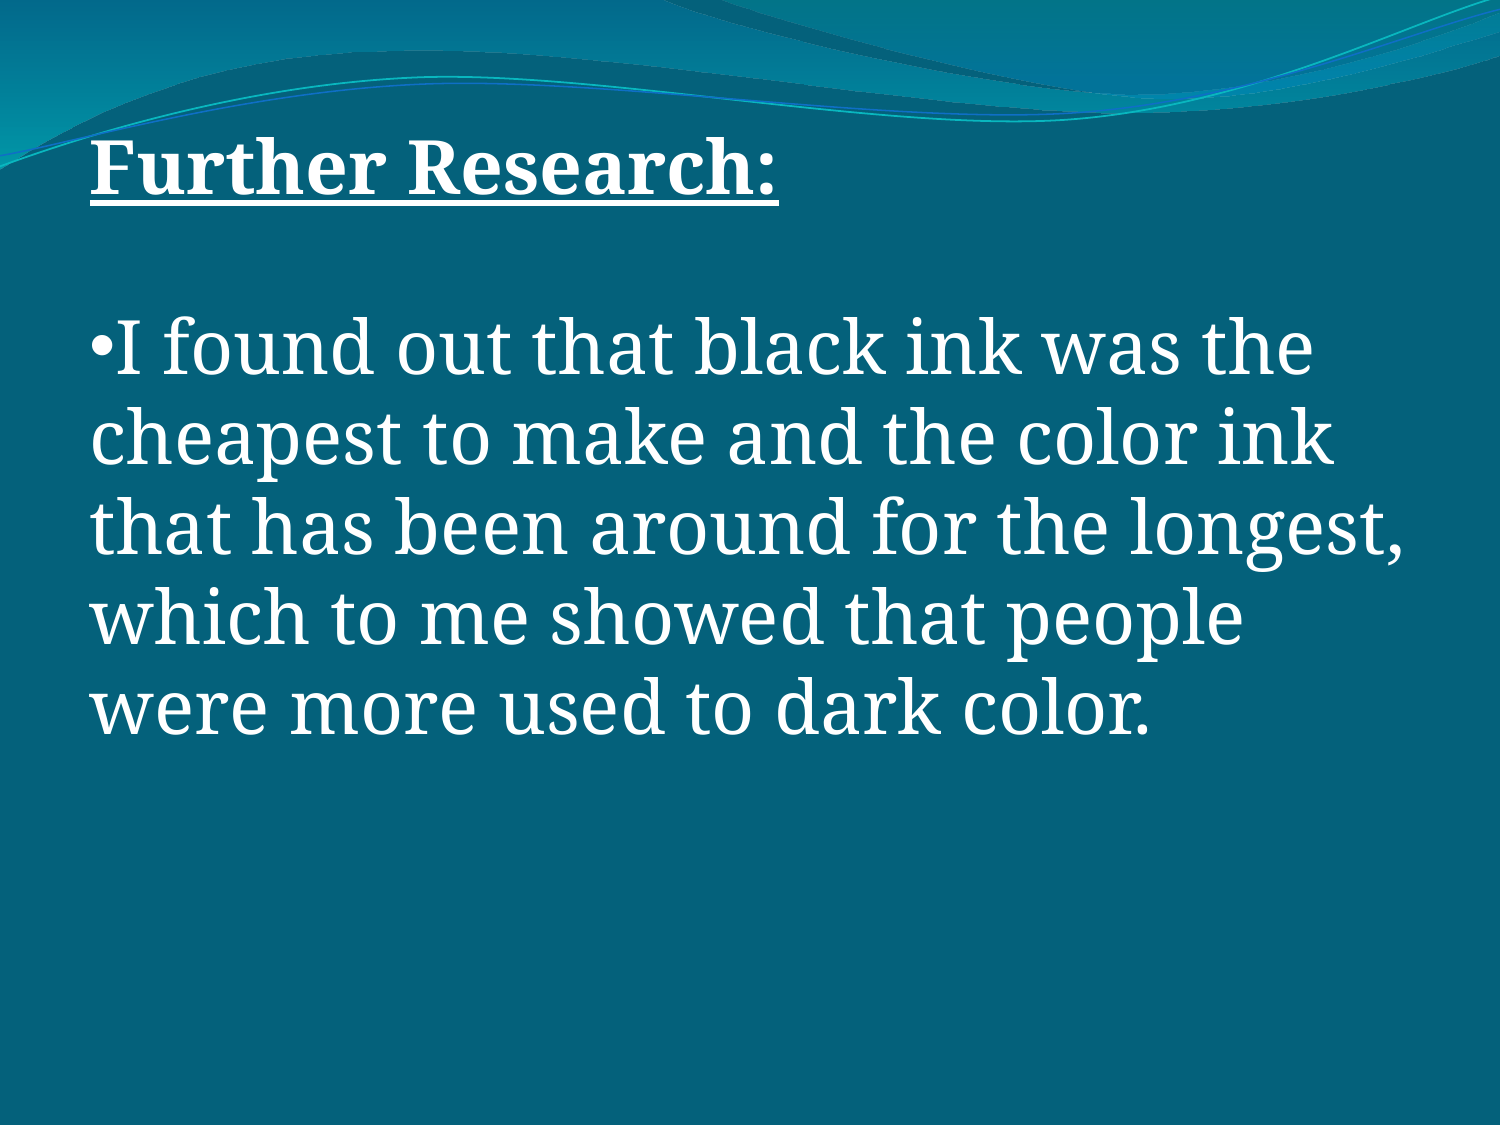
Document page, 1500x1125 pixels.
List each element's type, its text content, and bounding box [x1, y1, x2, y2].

text_box Further Research: I found out that black ink was the cheapest to make and the color ink that has been around for the longest, which to me showed that people were more used to dark color. [74, 112, 1425, 758]
